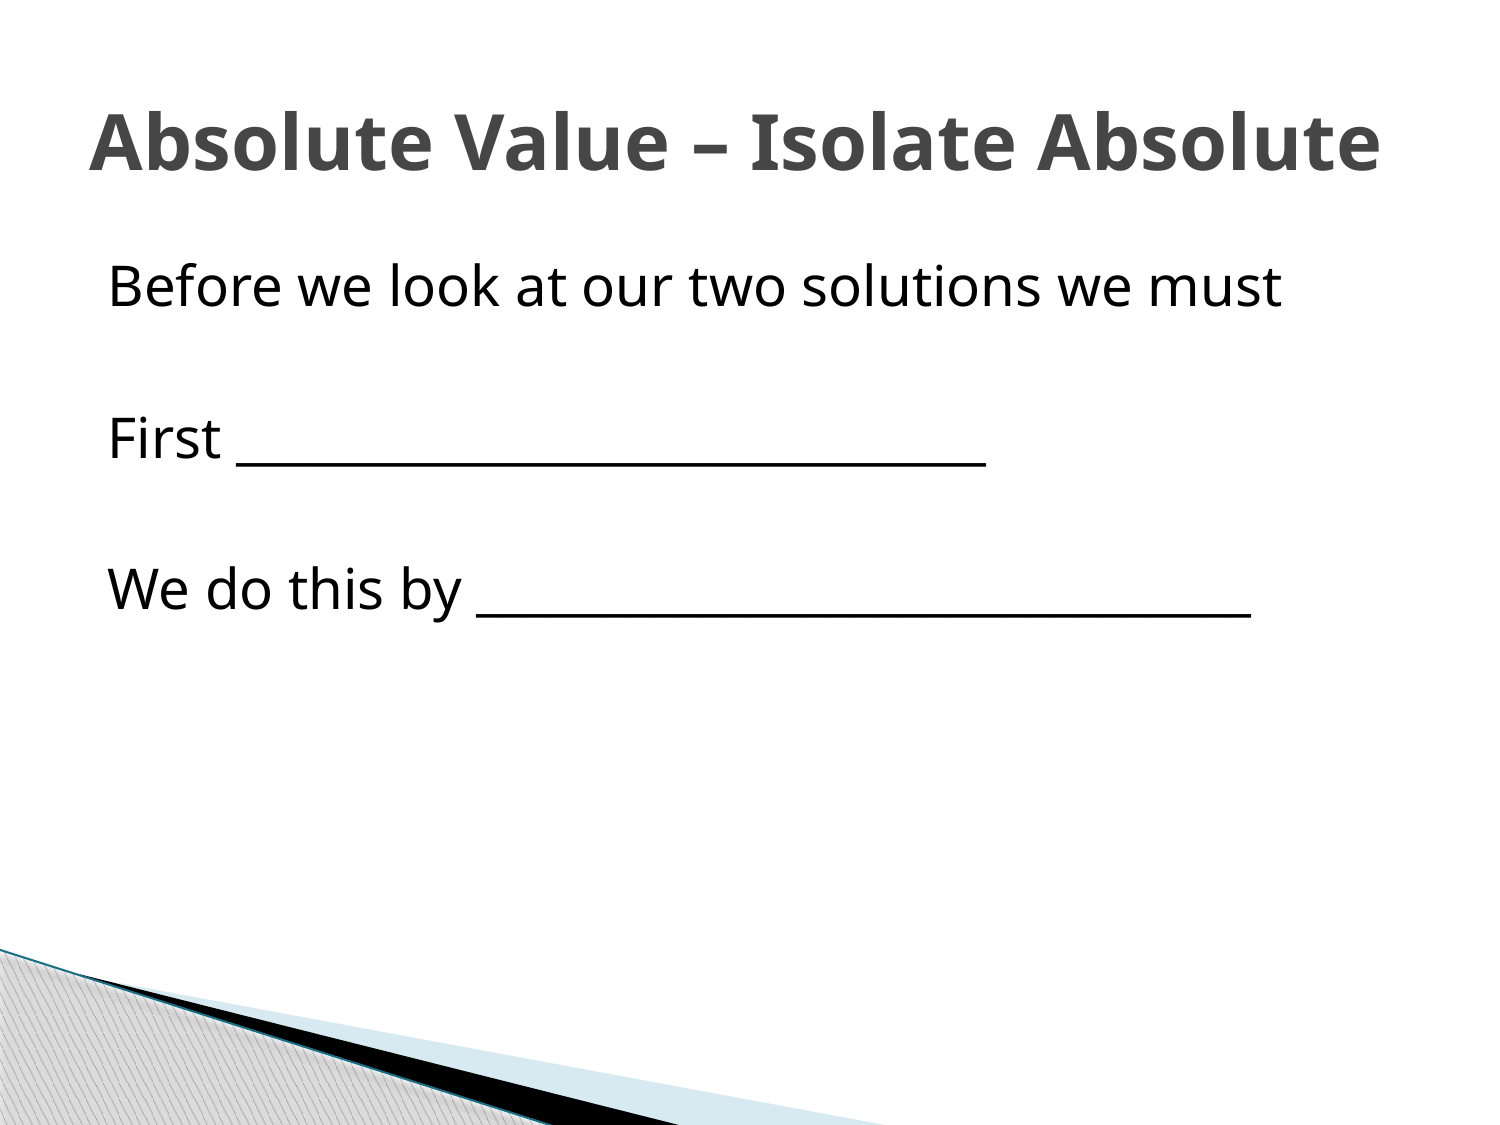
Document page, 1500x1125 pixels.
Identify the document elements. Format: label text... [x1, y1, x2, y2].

title Absolute Value – Isolate Absolute [75, 45, 1425, 233]
list Before we look at our two solutions we must First ______________________________ We do this by _______________________________ [75, 243, 1425, 986]
